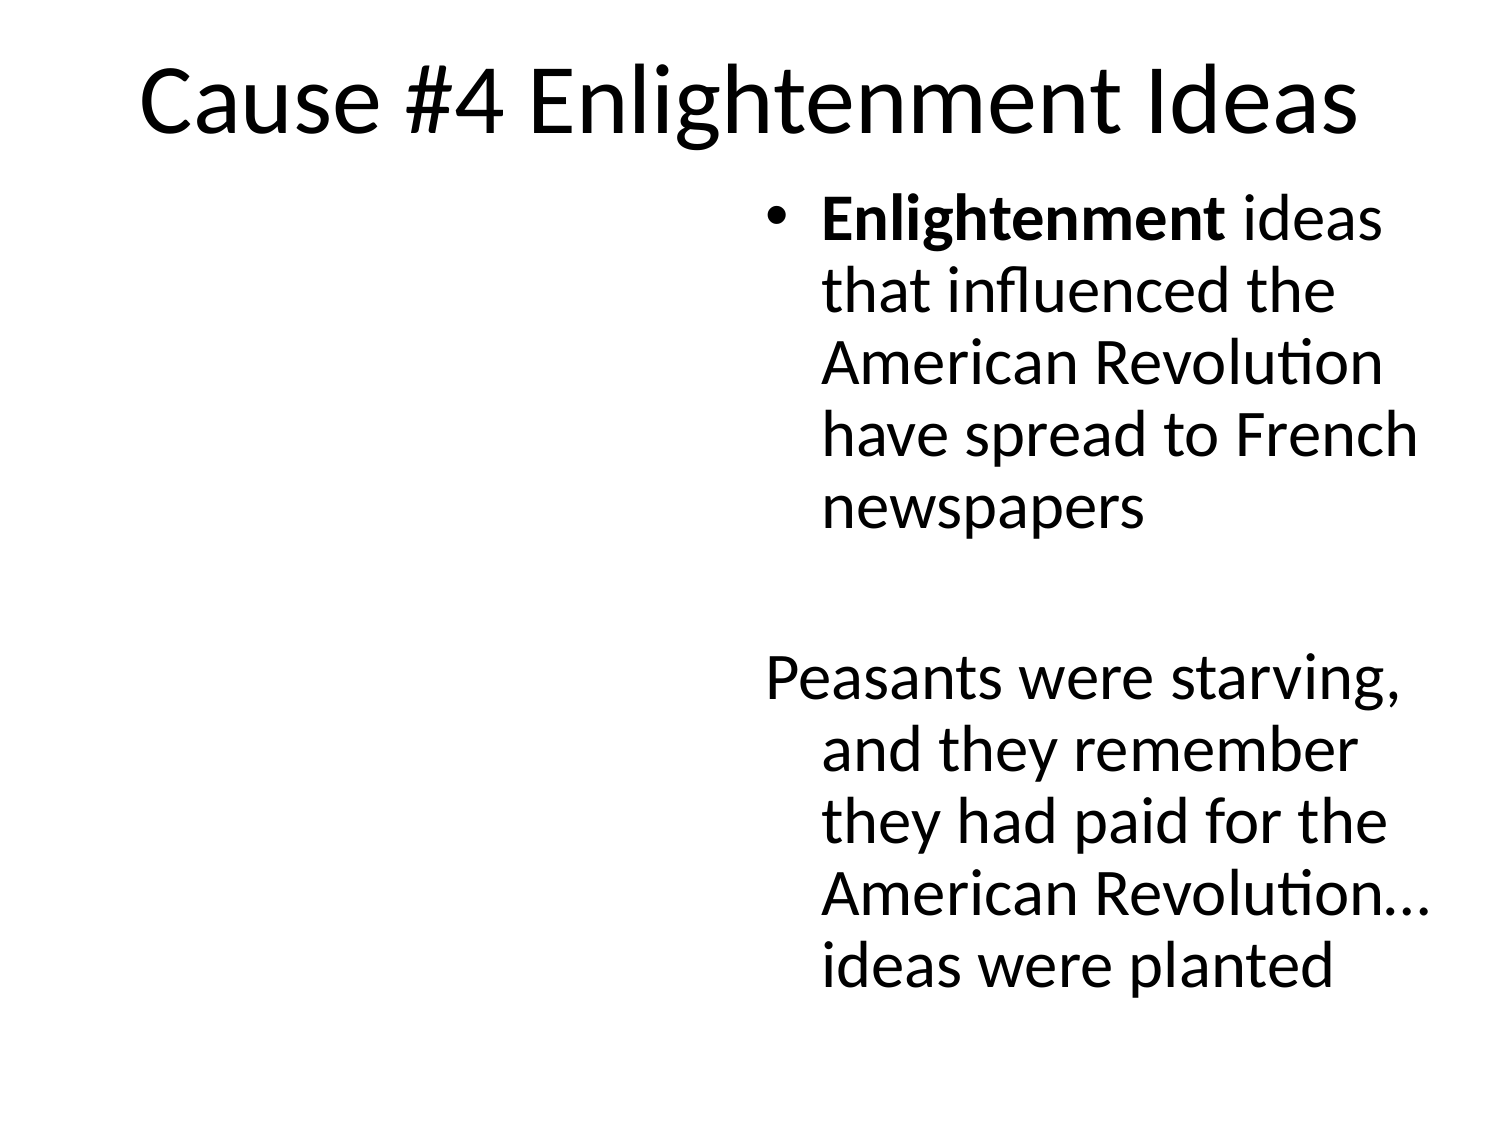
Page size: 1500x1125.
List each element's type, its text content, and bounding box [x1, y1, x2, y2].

list Enlightenment ideas that influenced the American Revolution have spread to French newspapers Peasants were starving, and they remember they had paid for the American Revolution…ideas were planted [750, 174, 1463, 1088]
title Cause #4 Enlightenment Ideas [75, 0, 1425, 188]
